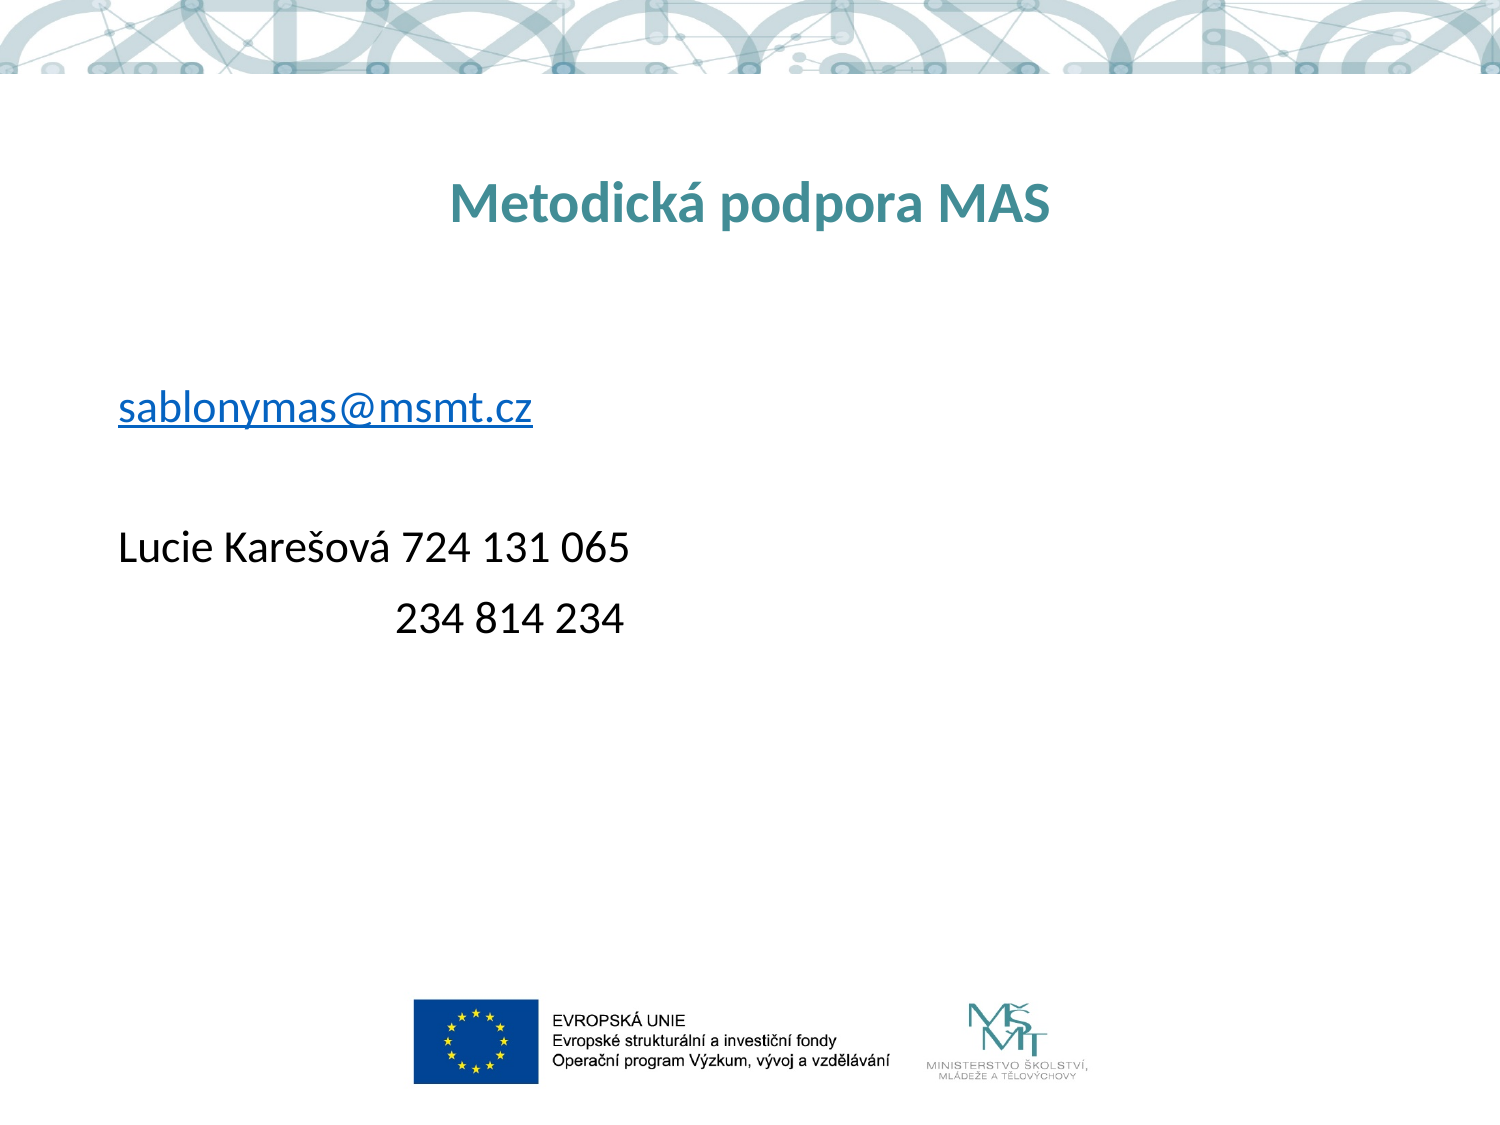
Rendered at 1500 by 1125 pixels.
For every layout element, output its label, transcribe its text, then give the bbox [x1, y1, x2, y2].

picture [371, 957, 1129, 1125]
picture [0, 0, 1500, 74]
title Metodická podpora MAS [103, 129, 1397, 278]
list sablonymas@msmt.cz Lucie Karešová 724 131 065 234 814 234 [103, 299, 1397, 957]
